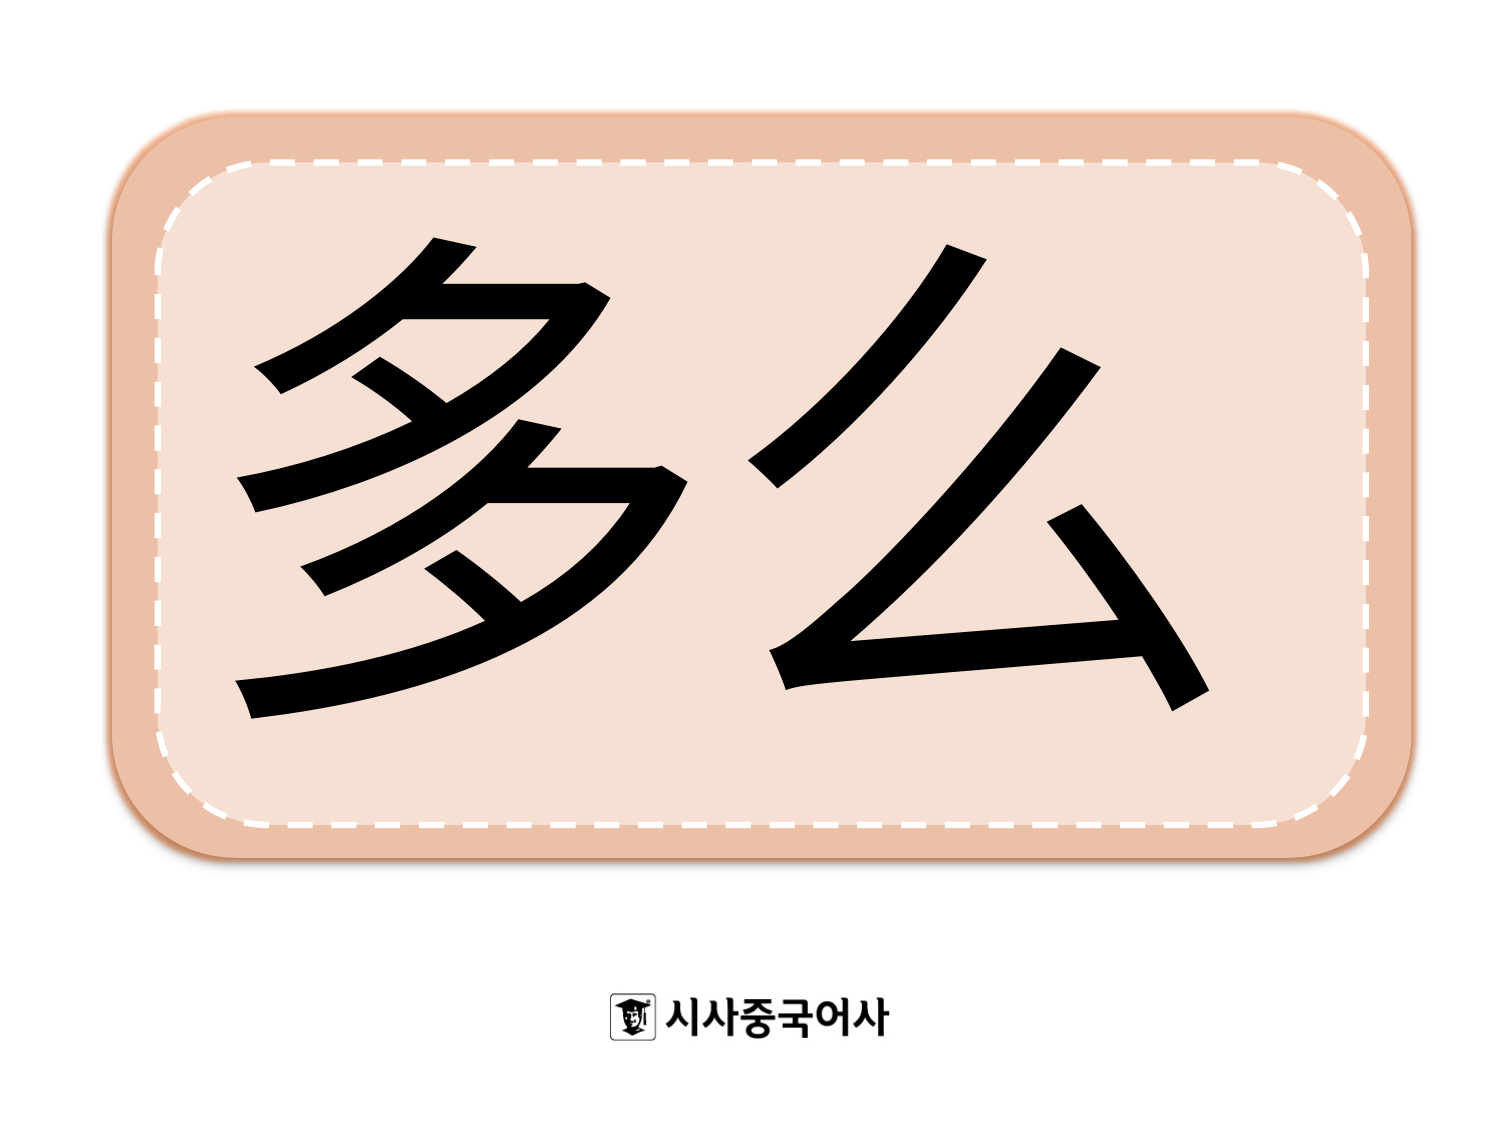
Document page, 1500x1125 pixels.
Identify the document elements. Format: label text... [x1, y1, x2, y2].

text_box [162, 160, 1371, 824]
text_box 多么 [171, 137, 1380, 800]
picture [602, 987, 898, 1047]
